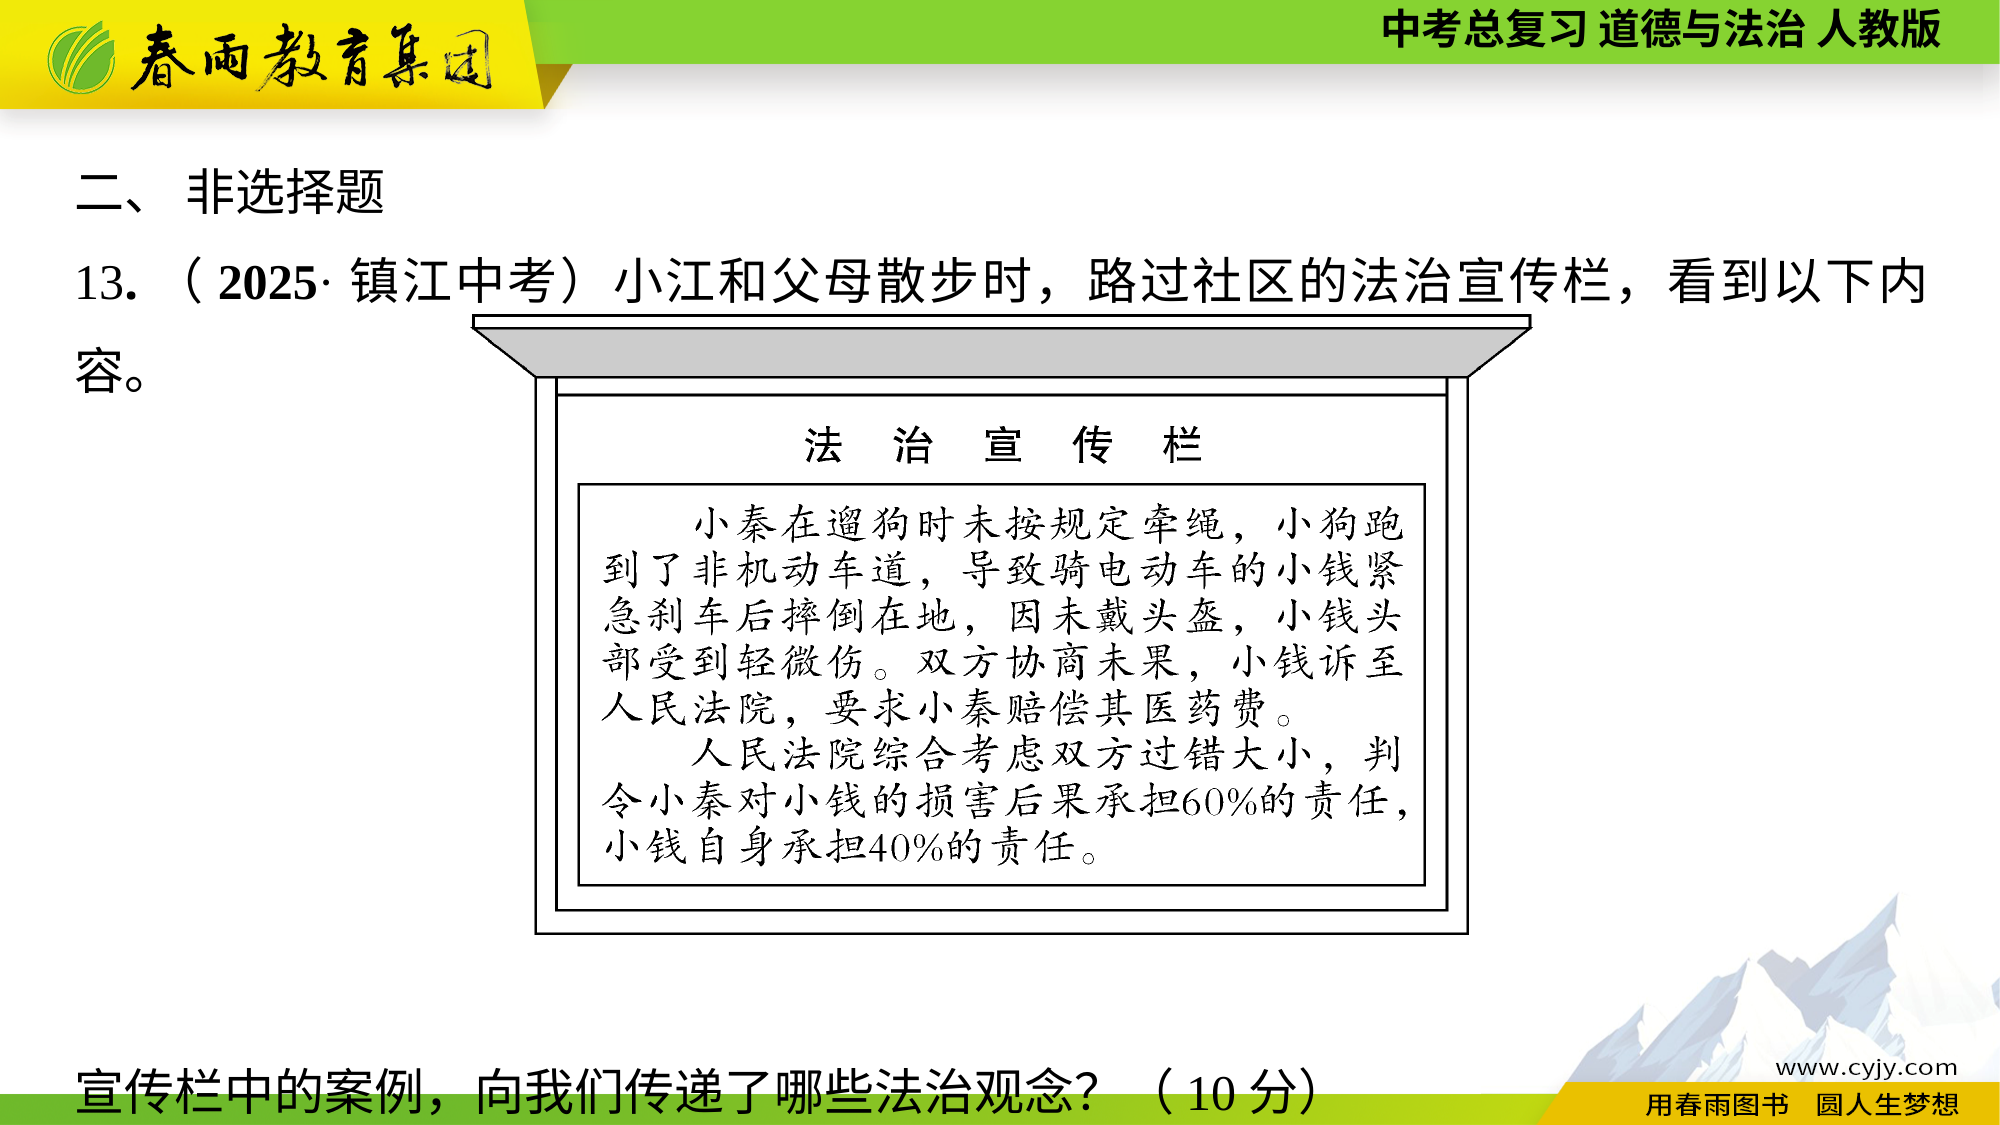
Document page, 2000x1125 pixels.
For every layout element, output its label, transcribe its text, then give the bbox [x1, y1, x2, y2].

picture [0, 0, 2000, 1125]
list 二、 非选择题 13.（2025·镇江中考）小江和父母散步时，路过社区的法治宣传栏，看到以下内容。 宣传栏中的案例，向我们传递了哪些法治观念？（10分） [59, 122, 1944, 1047]
